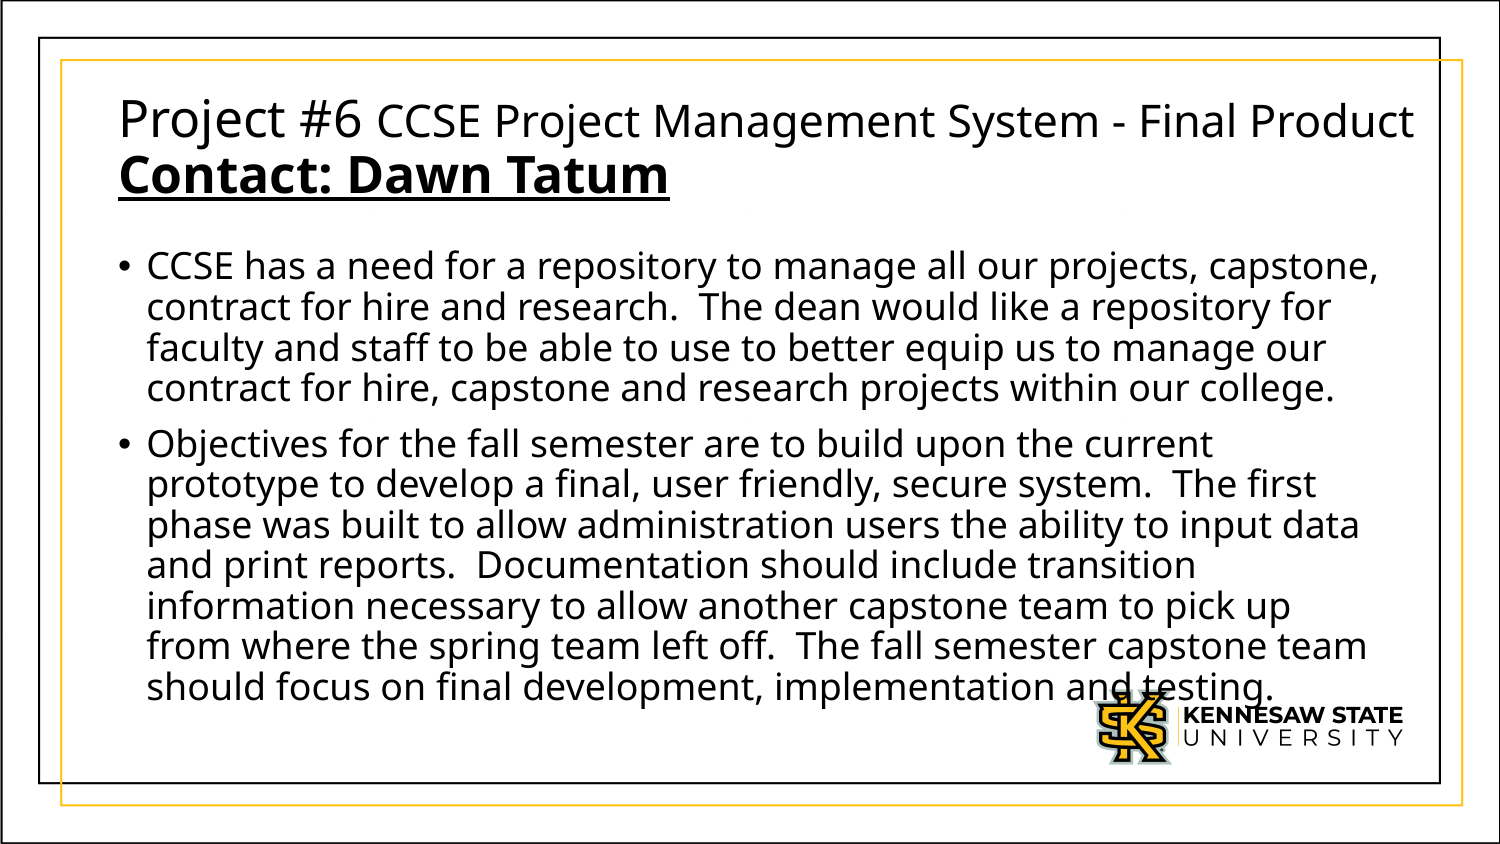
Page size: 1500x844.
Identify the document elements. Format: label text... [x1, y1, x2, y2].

picture [0, 0, 1500, 844]
list CCSE has a need for a repository to manage all our projects, capstone, contract for hire and research. The dean would like a repository for faculty and staff to be able to use to better equip us to manage our contract for hire, capstone and research projects within our college. Objectives for the fall semester are to build upon the current prototype to develop a final, user friendly, secure system. The first phase was built to allow administration users the ability to input data and print reports. Documentation should include transition information necessary to allow another capstone team to pick up from where the spring team left off. The fall semester capstone team should focus on final development, implementation and testing. [103, 240, 1397, 776]
title Project #6 CCSE Project Management System - Final Product Contact: Dawn Tatum [103, 67, 1467, 231]
